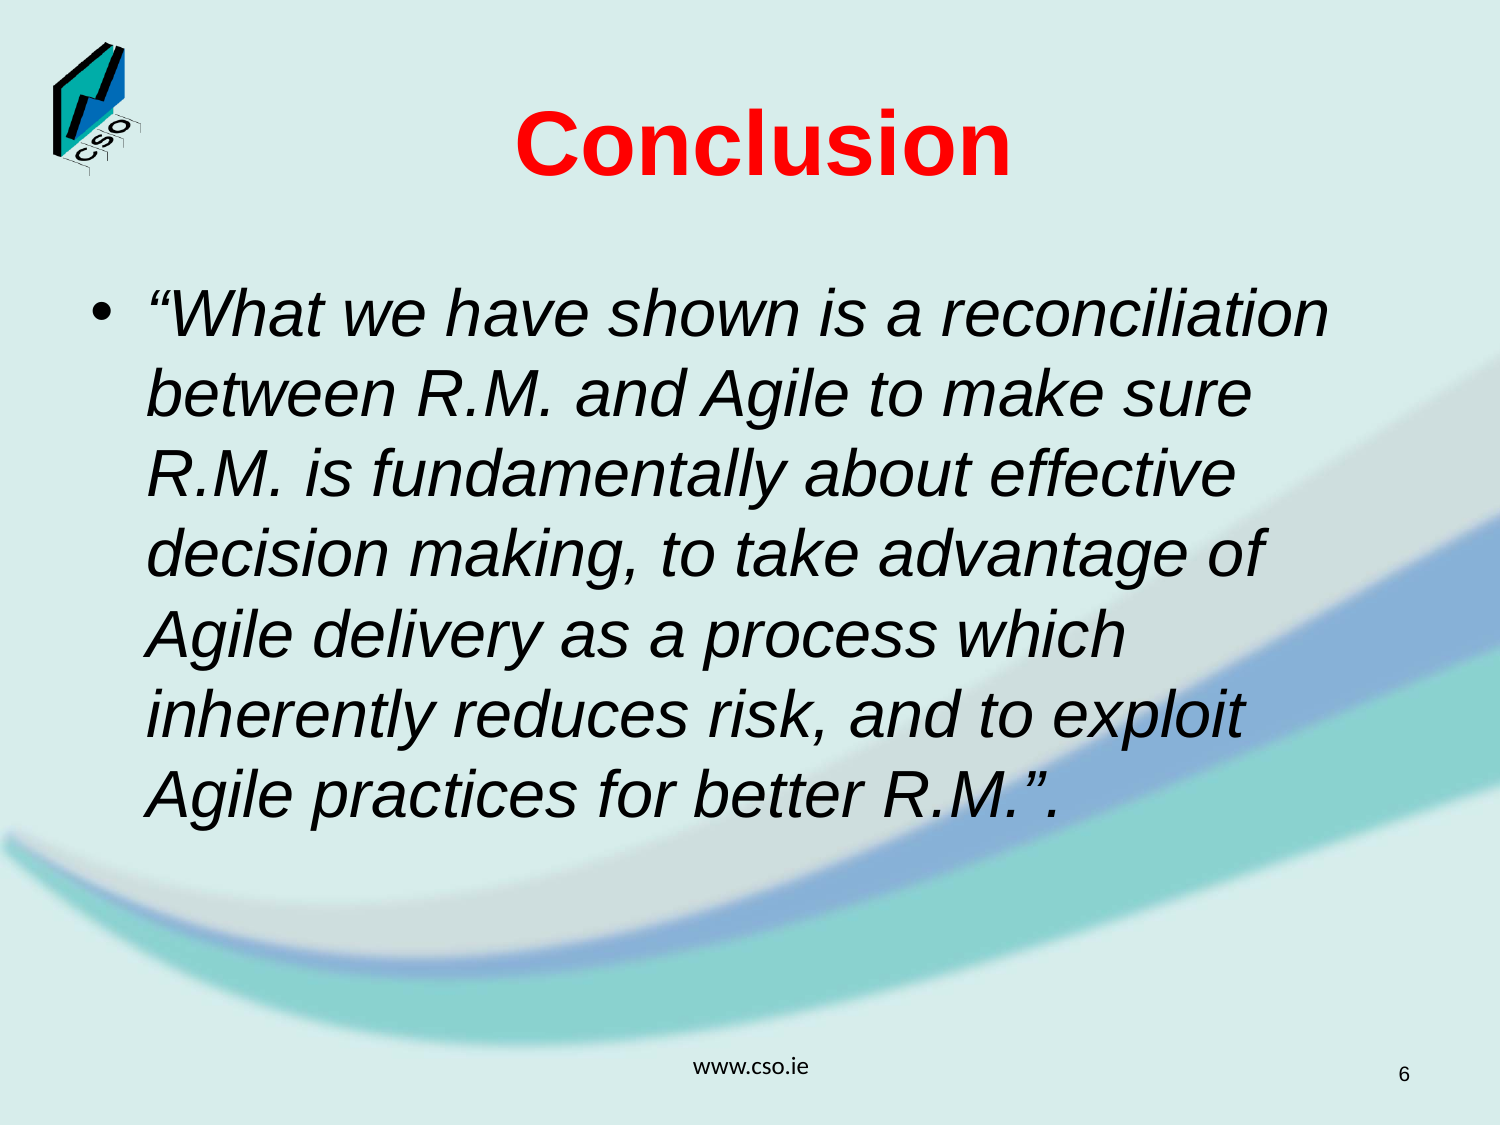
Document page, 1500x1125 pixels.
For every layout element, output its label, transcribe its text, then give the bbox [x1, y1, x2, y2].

picture [0, 0, 1500, 1125]
footer www.cso.ie [513, 1035, 989, 1095]
title Conclusion [140, 45, 1388, 233]
slide_number 6 [1074, 1042, 1425, 1103]
list “What we have shown is a reconciliation between R.M. and Agile to make sure R.M. is fundamentally about effective decision making, to take advantage of Agile delivery as a process which inherently reduces risk, and to exploit Agile practices for better R.M.”. [75, 262, 1425, 1005]
